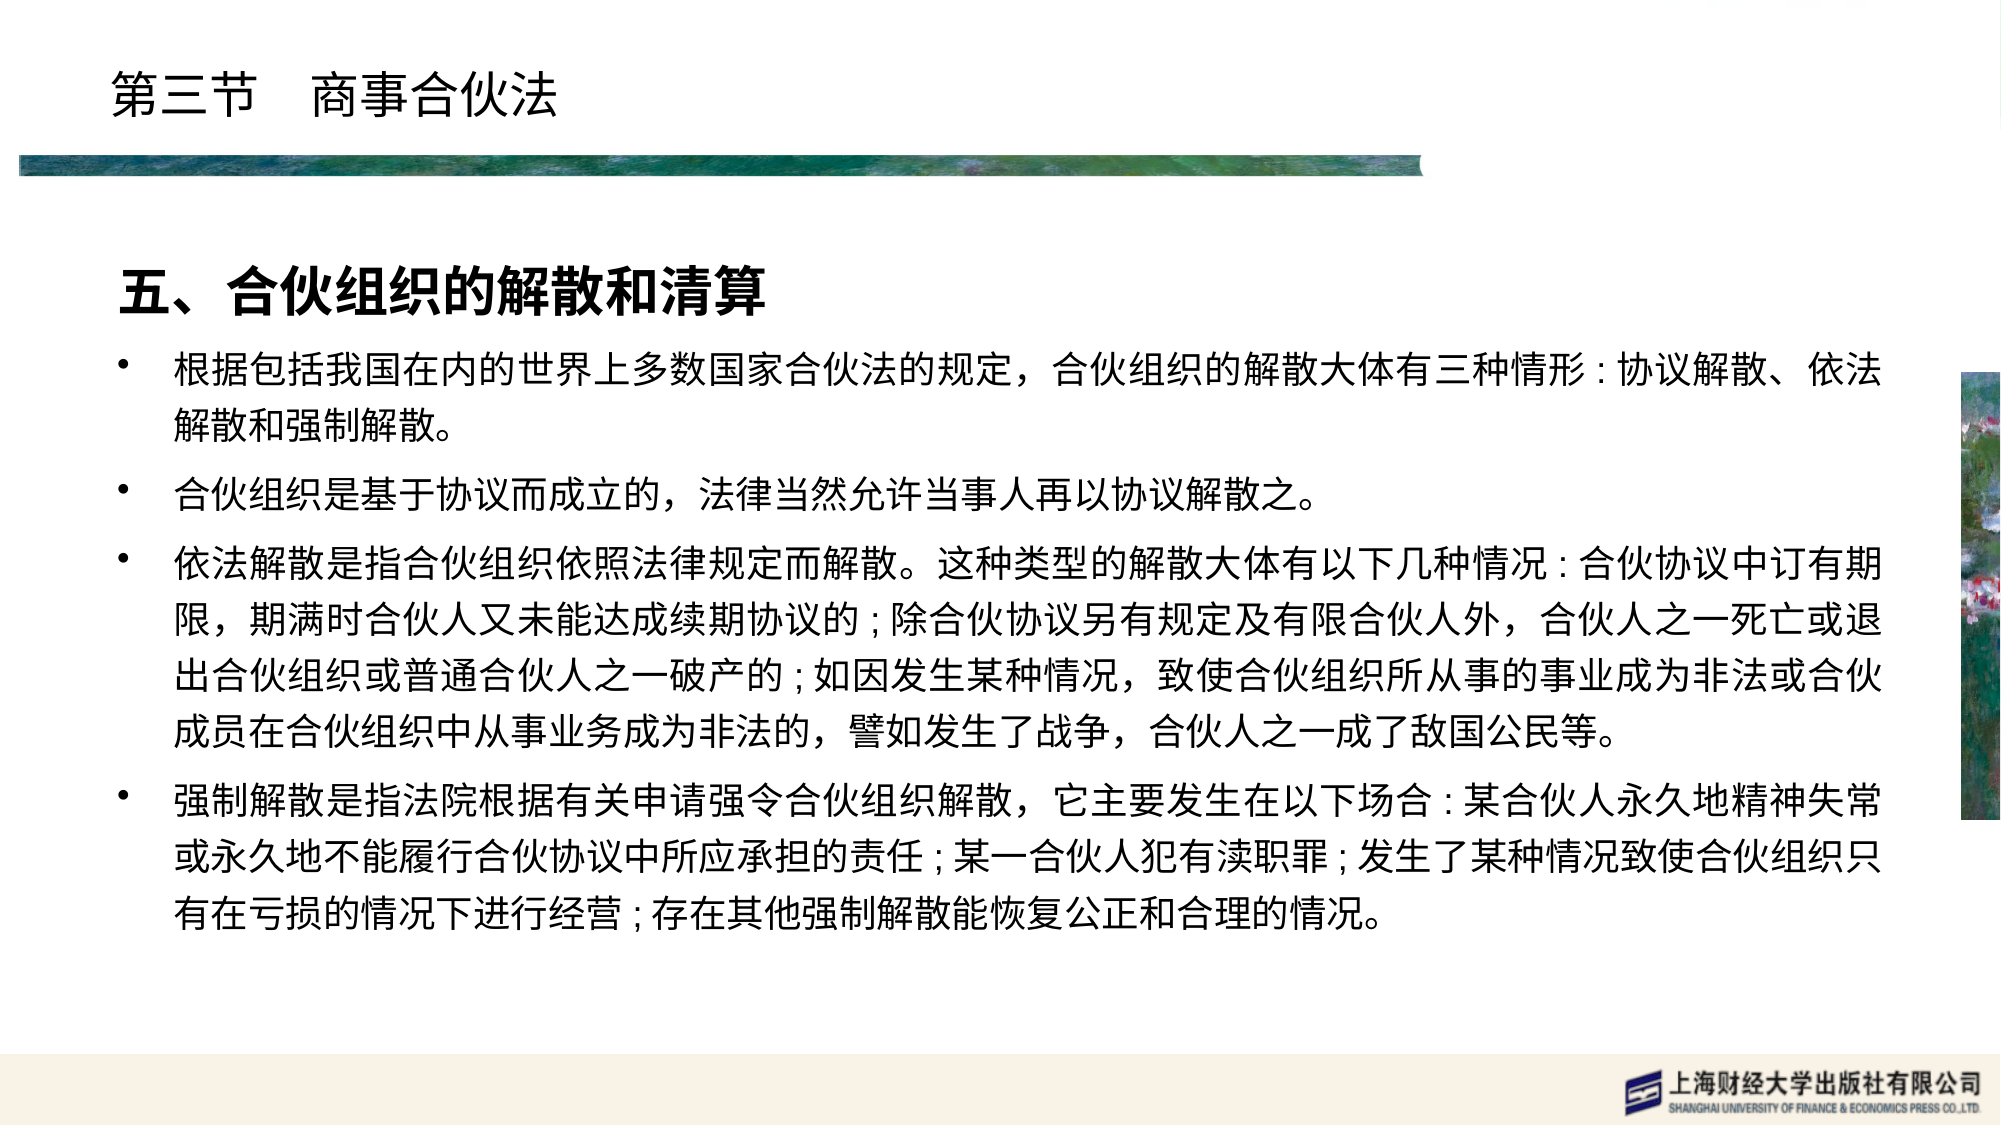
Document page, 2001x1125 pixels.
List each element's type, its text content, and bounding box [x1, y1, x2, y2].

title 第三节 商事合伙法 [94, 42, 1451, 146]
picture [0, 0, 2001, 1125]
list 五、合伙组织的解散和清算 根据包括我国在内的世界上多数国家合伙法的规定，合伙组织的解散大体有三种情形:协议解散、依法解散和强制解散。 合伙组织是基于协议而成立的，法律当然允许当事人再以协议解散之。 依法解散是指合伙组织依照法律规定而解散。这种类型的解散大体有以下几种情况:合伙协议中订有期限，期满时合伙人又未能达成续期协议的;除合伙协议另有规定及有限合伙人外，合伙人之一死亡或退出合伙组织或普通合伙人之一破产的;如因发生某种情况，致使合伙组织所从事的事业成为非法或合伙成员在合伙组织中从事业务成为非法的，譬如发生了战争，合伙人之一成了敌国公民等。 强制解散是指法院根据有关申请强令合伙组织解散，它主要发生在以下场合:某合伙人永久地精神失常或永久地不能履行合伙协议中所应承担的责任;某一合伙人犯有渎职罪;发生了某种情况致使合伙组织只有在亏损的情况下进行经营;存在其他强制解散能恢复公正和合理的情况。 [102, 233, 1898, 1032]
